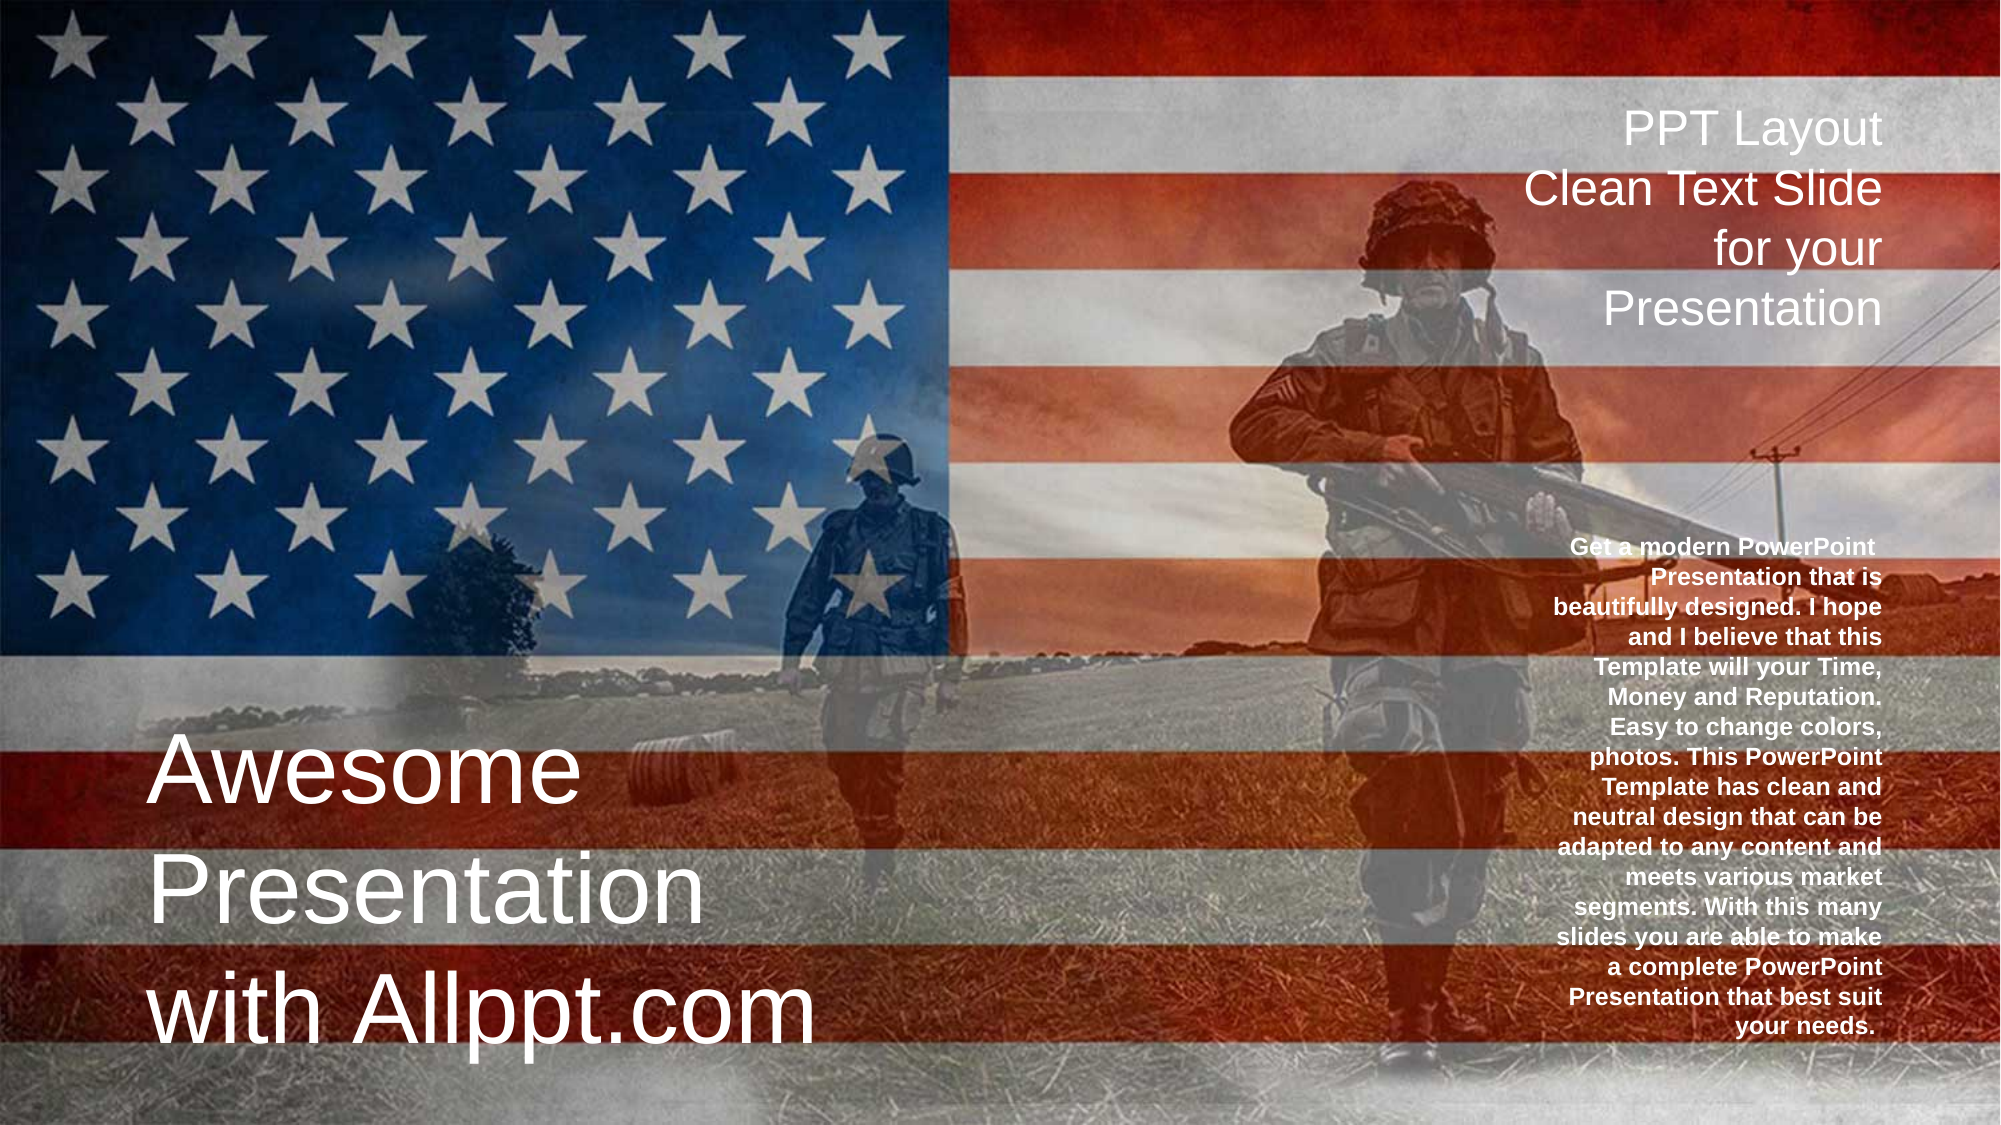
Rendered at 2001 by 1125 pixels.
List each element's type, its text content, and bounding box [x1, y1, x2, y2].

picture [0, 0, 2001, 1125]
text_box Get a modern PowerPoint Presentation that is beautifully designed. I hope and I believe that this Template will your Time, Money and Reputation. Easy to change colors, photos. This PowerPoint Template has clean and neutral design that can be adapted to any content and meets various market segments. With this many slides you are able to make a complete PowerPoint Presentation that best suit your needs. [1534, 523, 1898, 1048]
text_box Awesome Presentation with Allppt.com [132, 695, 868, 1071]
text_box PPT Layout Clean Text Slide for your Presentation [1452, 87, 1898, 343]
